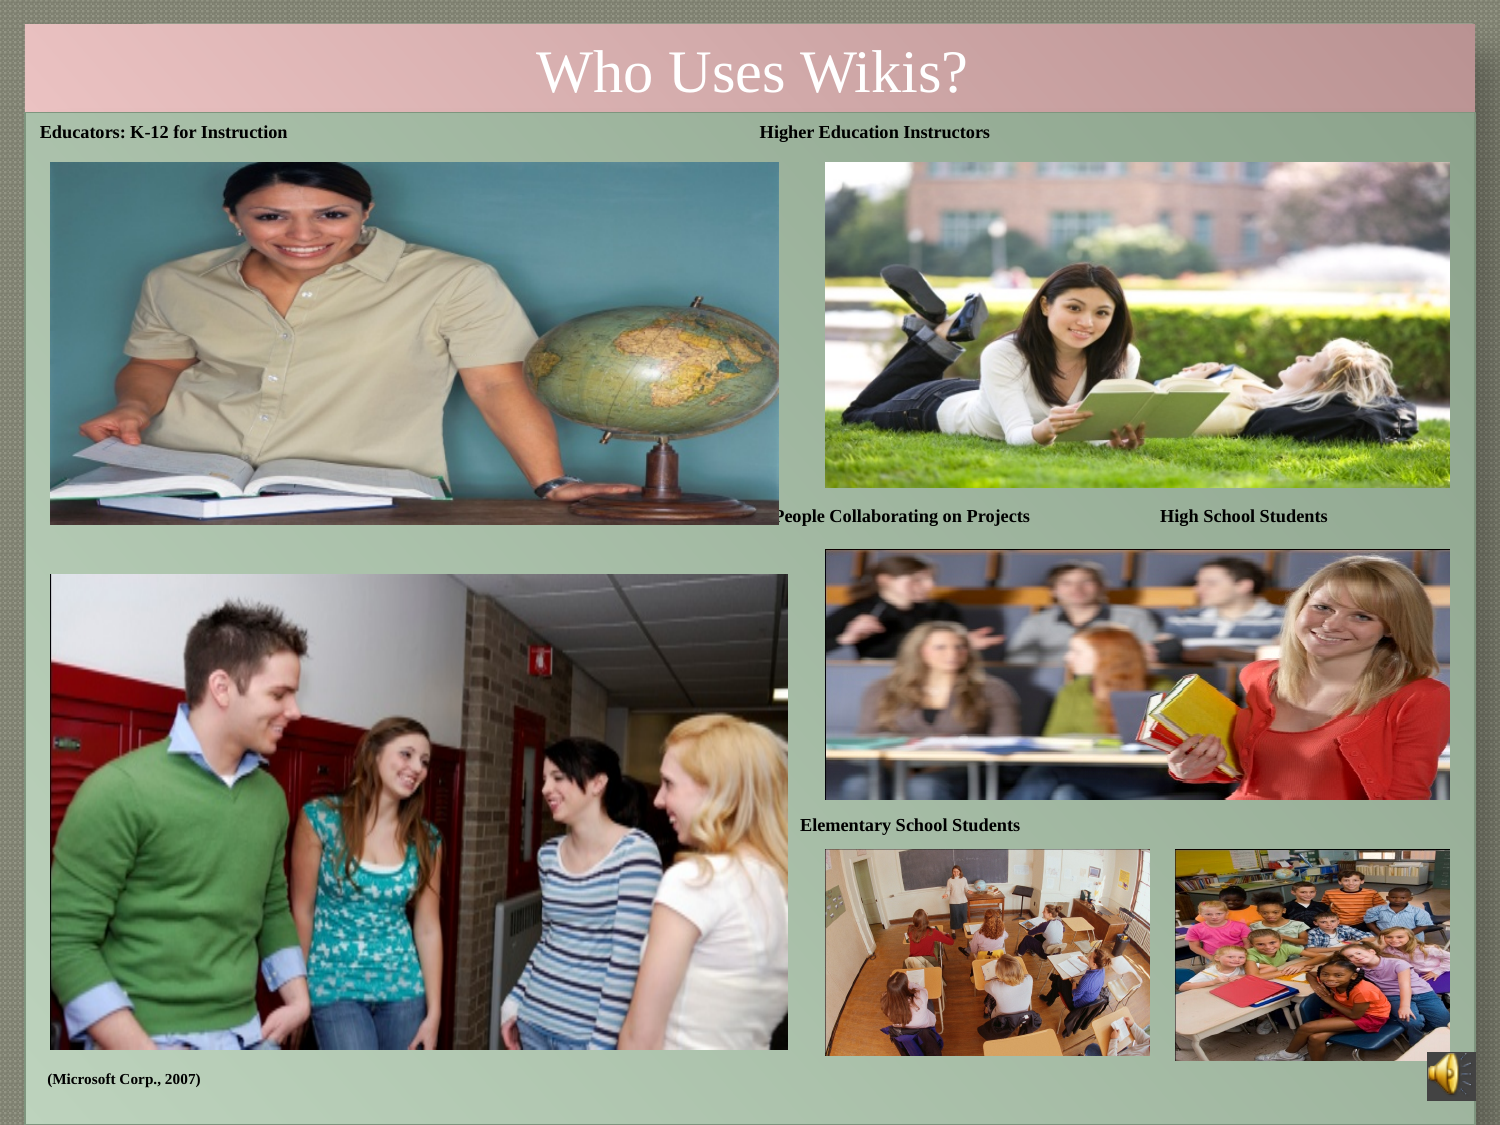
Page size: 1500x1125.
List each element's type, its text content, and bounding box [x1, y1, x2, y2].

picture [1174, 849, 1477, 1102]
picture [824, 549, 1451, 801]
list Educators: K-12 for Instruction Higher Education Instructors People Collaborating on Projects High School Students Elementary School Students (Microsoft Corp., 2007) [24, 112, 1476, 1125]
picture [49, 574, 788, 1051]
picture [824, 162, 1451, 488]
picture [49, 162, 779, 526]
title Who Uses Wikis? [24, 24, 1475, 112]
picture [824, 849, 1151, 1056]
